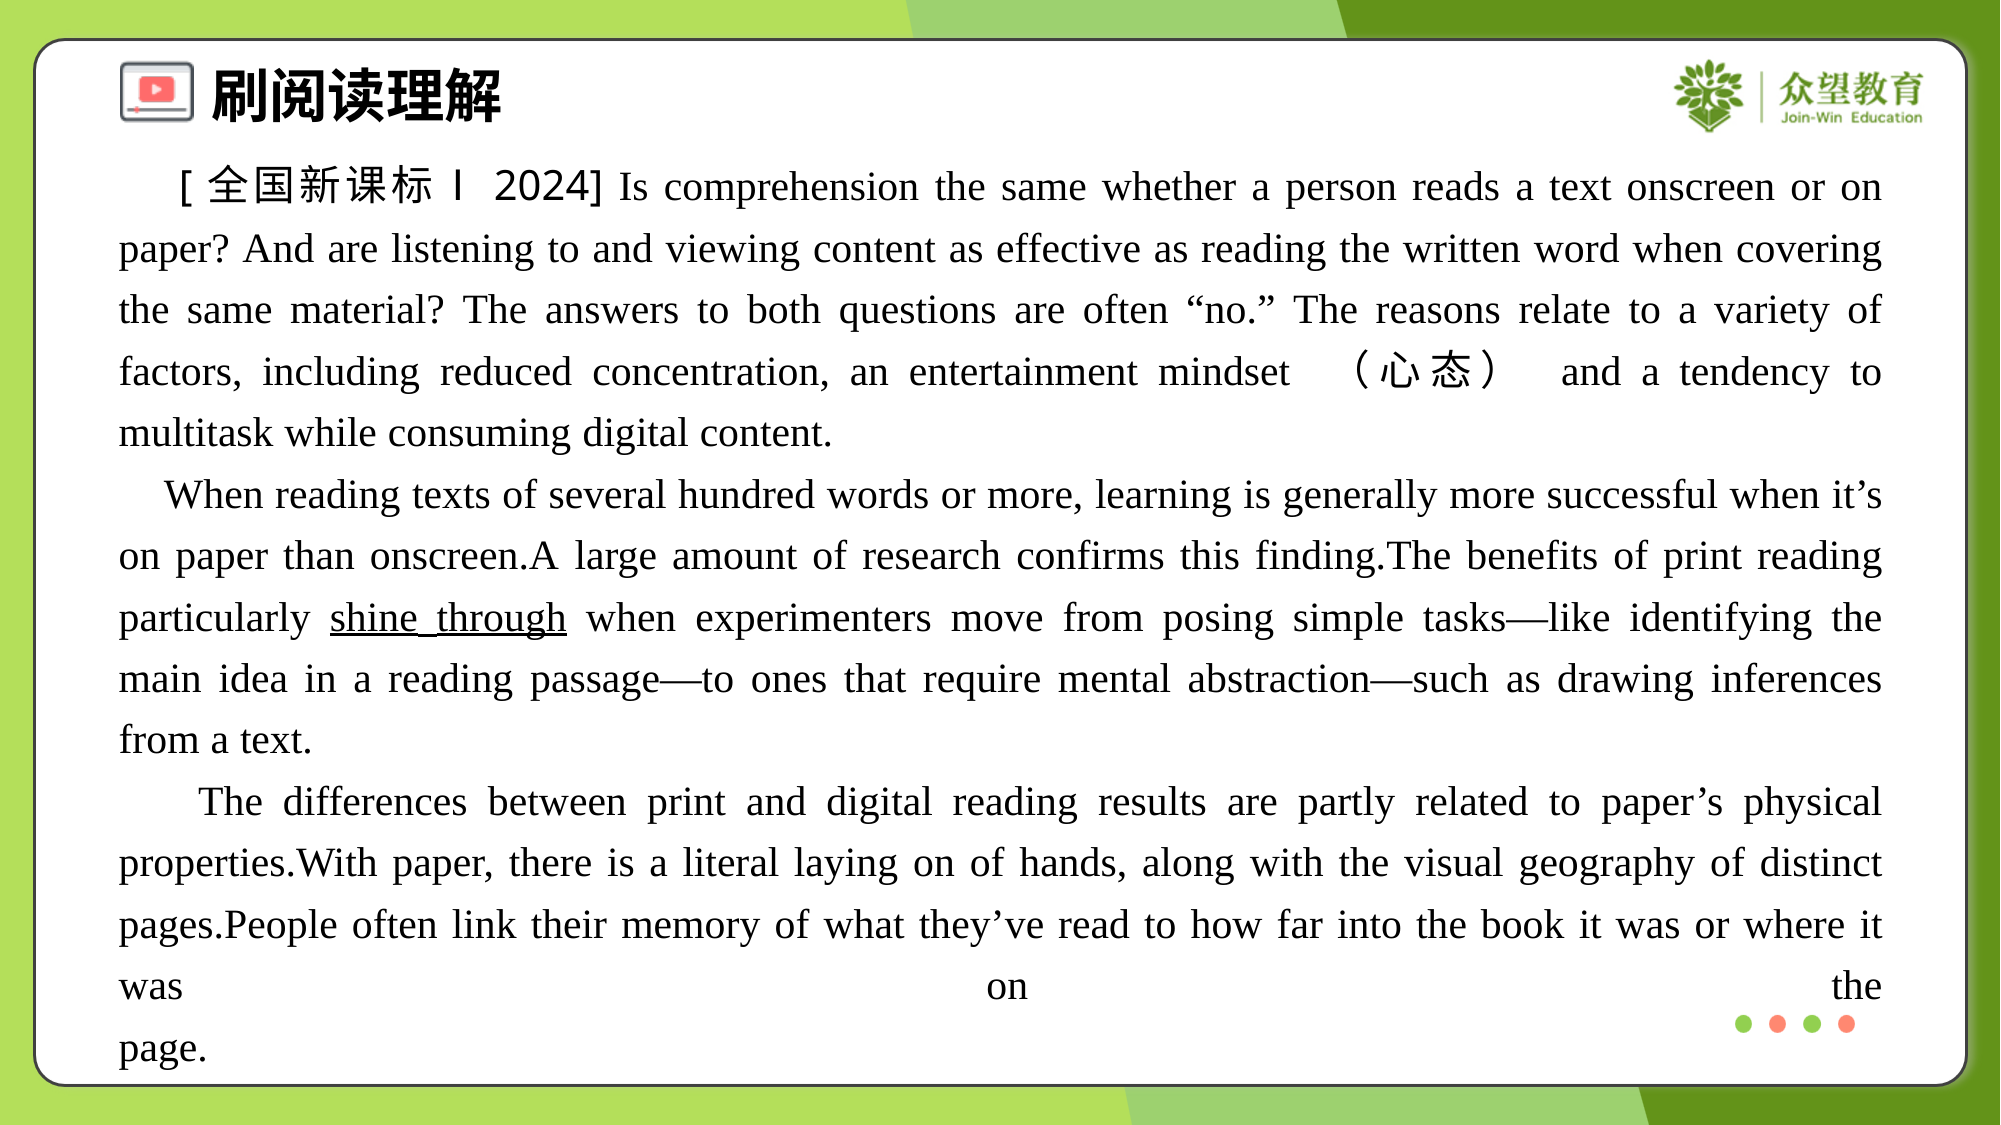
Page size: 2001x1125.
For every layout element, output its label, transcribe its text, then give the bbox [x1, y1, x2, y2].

text_box [全国新课标Ⅰ2024] Is comprehension the same whether a person reads a text onscreen or on paper? And are listening to and viewing content as effective as reading the written word when covering the same material? The answers to both questions are often “no.” The reasons relate to a variety of factors, including reduced concentration, an entertainment mindset （心态） and a tendency to multitask while consuming digital content. When reading texts of several hundred words or more, learning is generally more successful when it’s on paper than onscreen.A large amount of research confirms this finding.The benefits of print reading particularly shine through when experimenters move from posing simple tasks—like identifying the main idea in a reading passage—to ones that require mental abstraction—such as drawing inferences from a text. The differences between print and digital reading results are partly related to paper’s physical properties.With paper, there is a literal laying on of hands, along with the visual geography of distinct pages.People often link their memory of what they’ve read to how far into the book it was or where it was on the page.#3 [118, 147, 1883, 1003]
picture [0, 0, 2000, 1125]
